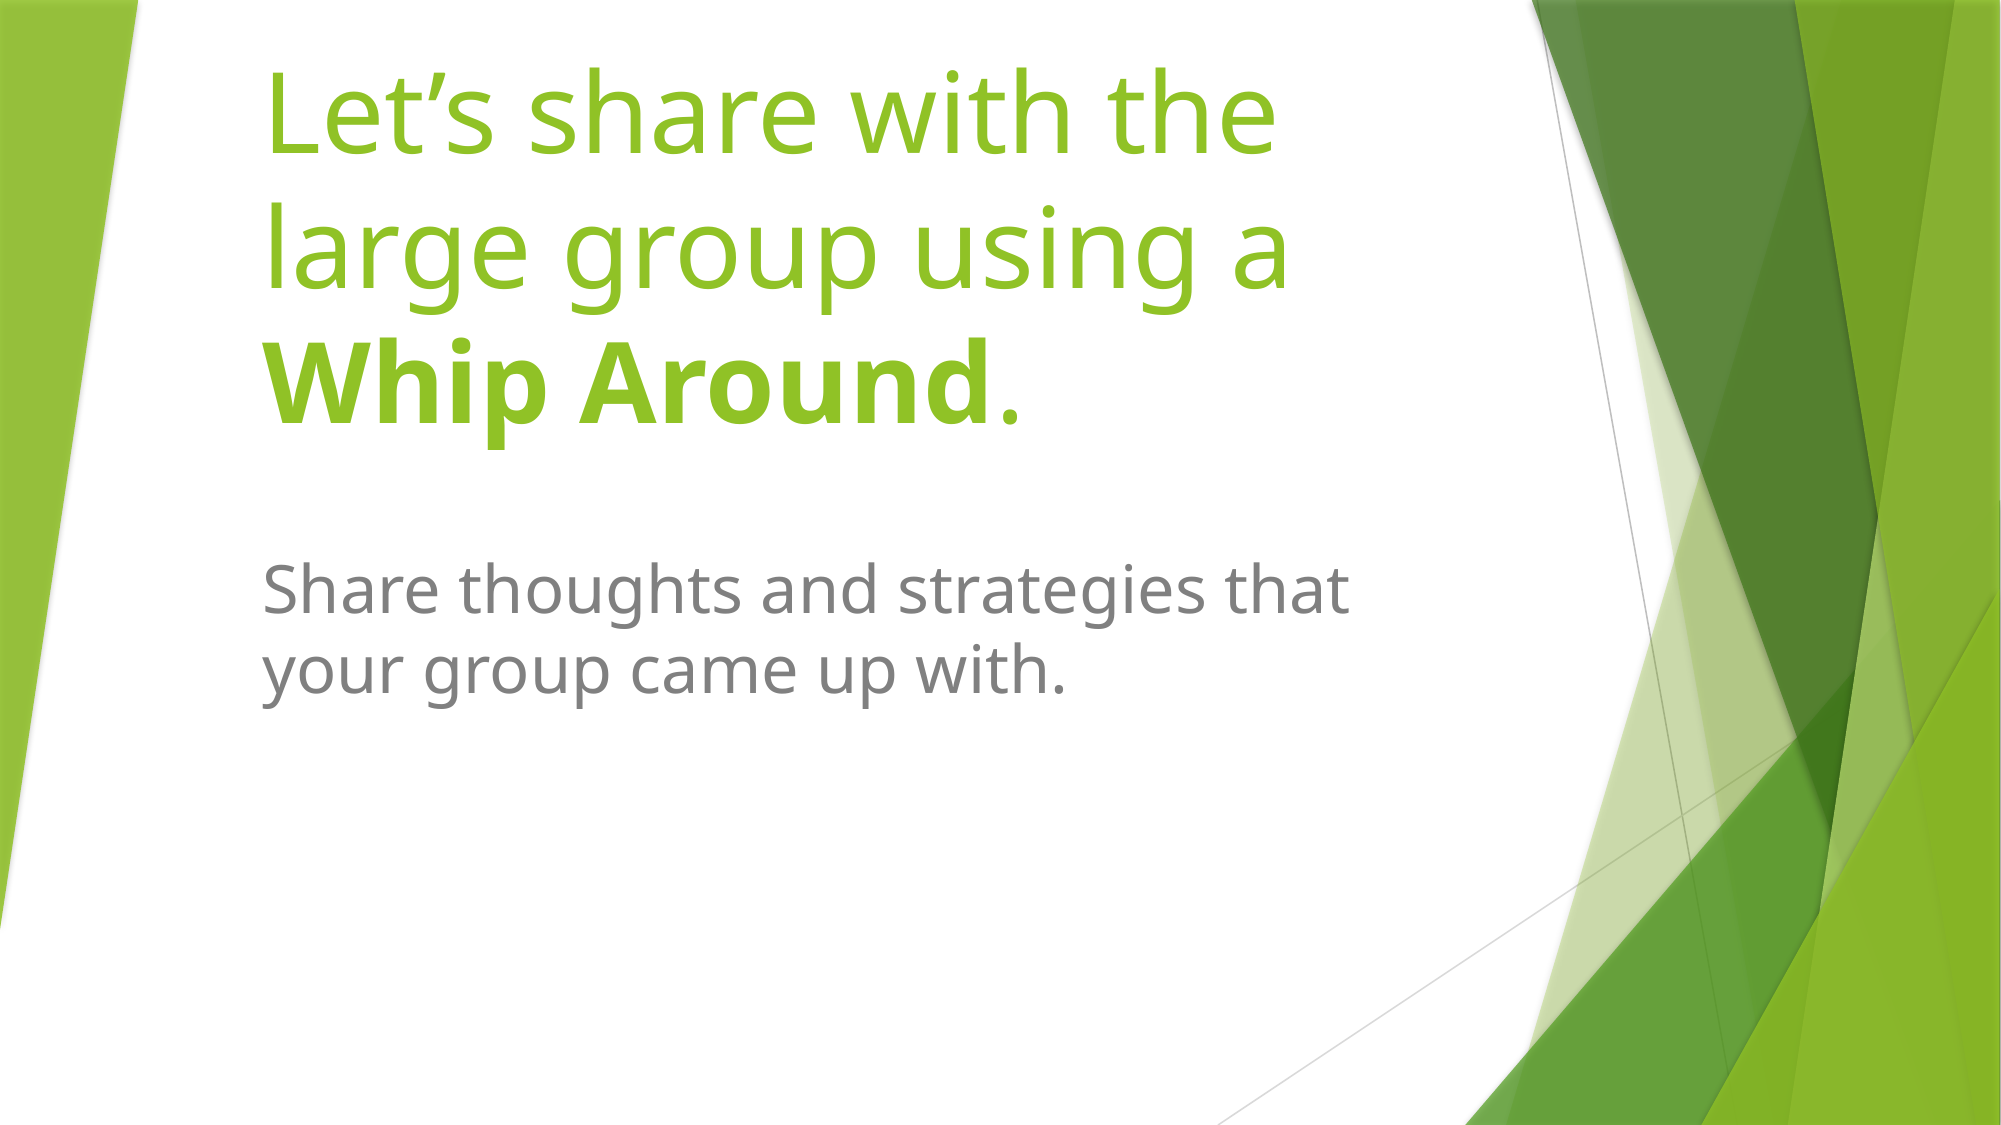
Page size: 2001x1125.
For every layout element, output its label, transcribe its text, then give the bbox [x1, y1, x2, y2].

subtitle Share thoughts and strategies that your group came up with. [247, 539, 1522, 720]
title Let’s share with the large group using a Whip Around. [247, 47, 1522, 455]
